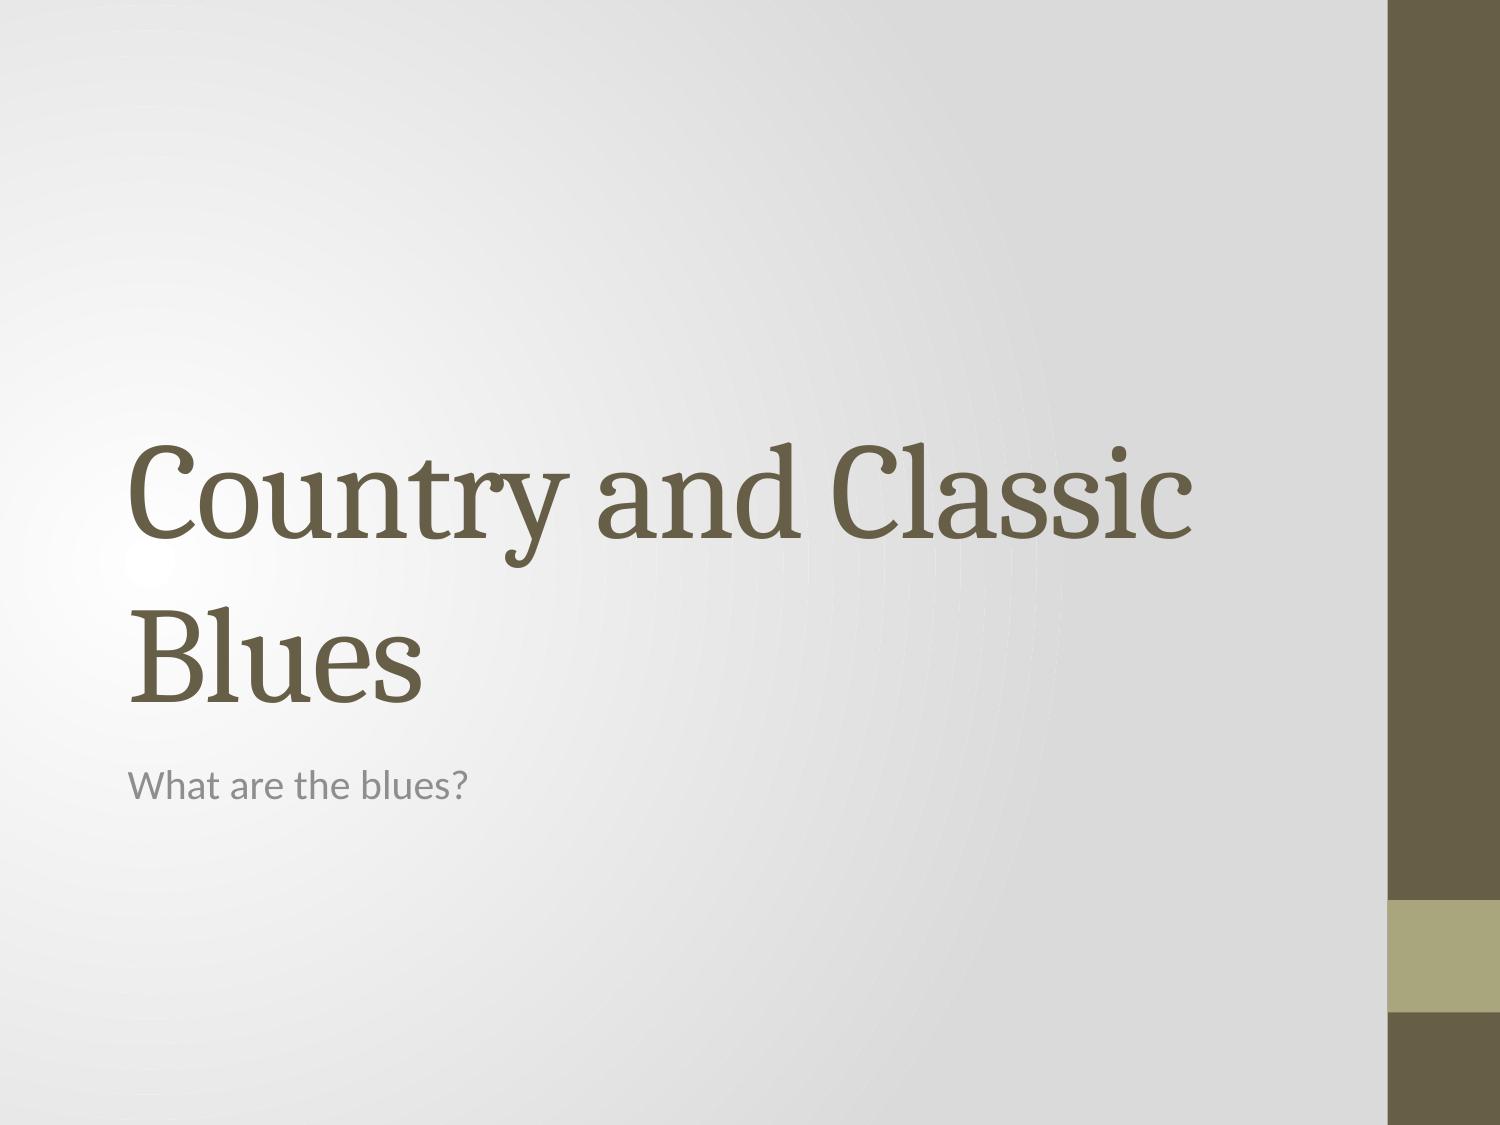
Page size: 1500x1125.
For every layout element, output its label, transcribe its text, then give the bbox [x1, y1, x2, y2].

subtitle What are the blues? [112, 750, 1173, 925]
title Country and Classic Blues [112, 312, 1350, 738]
